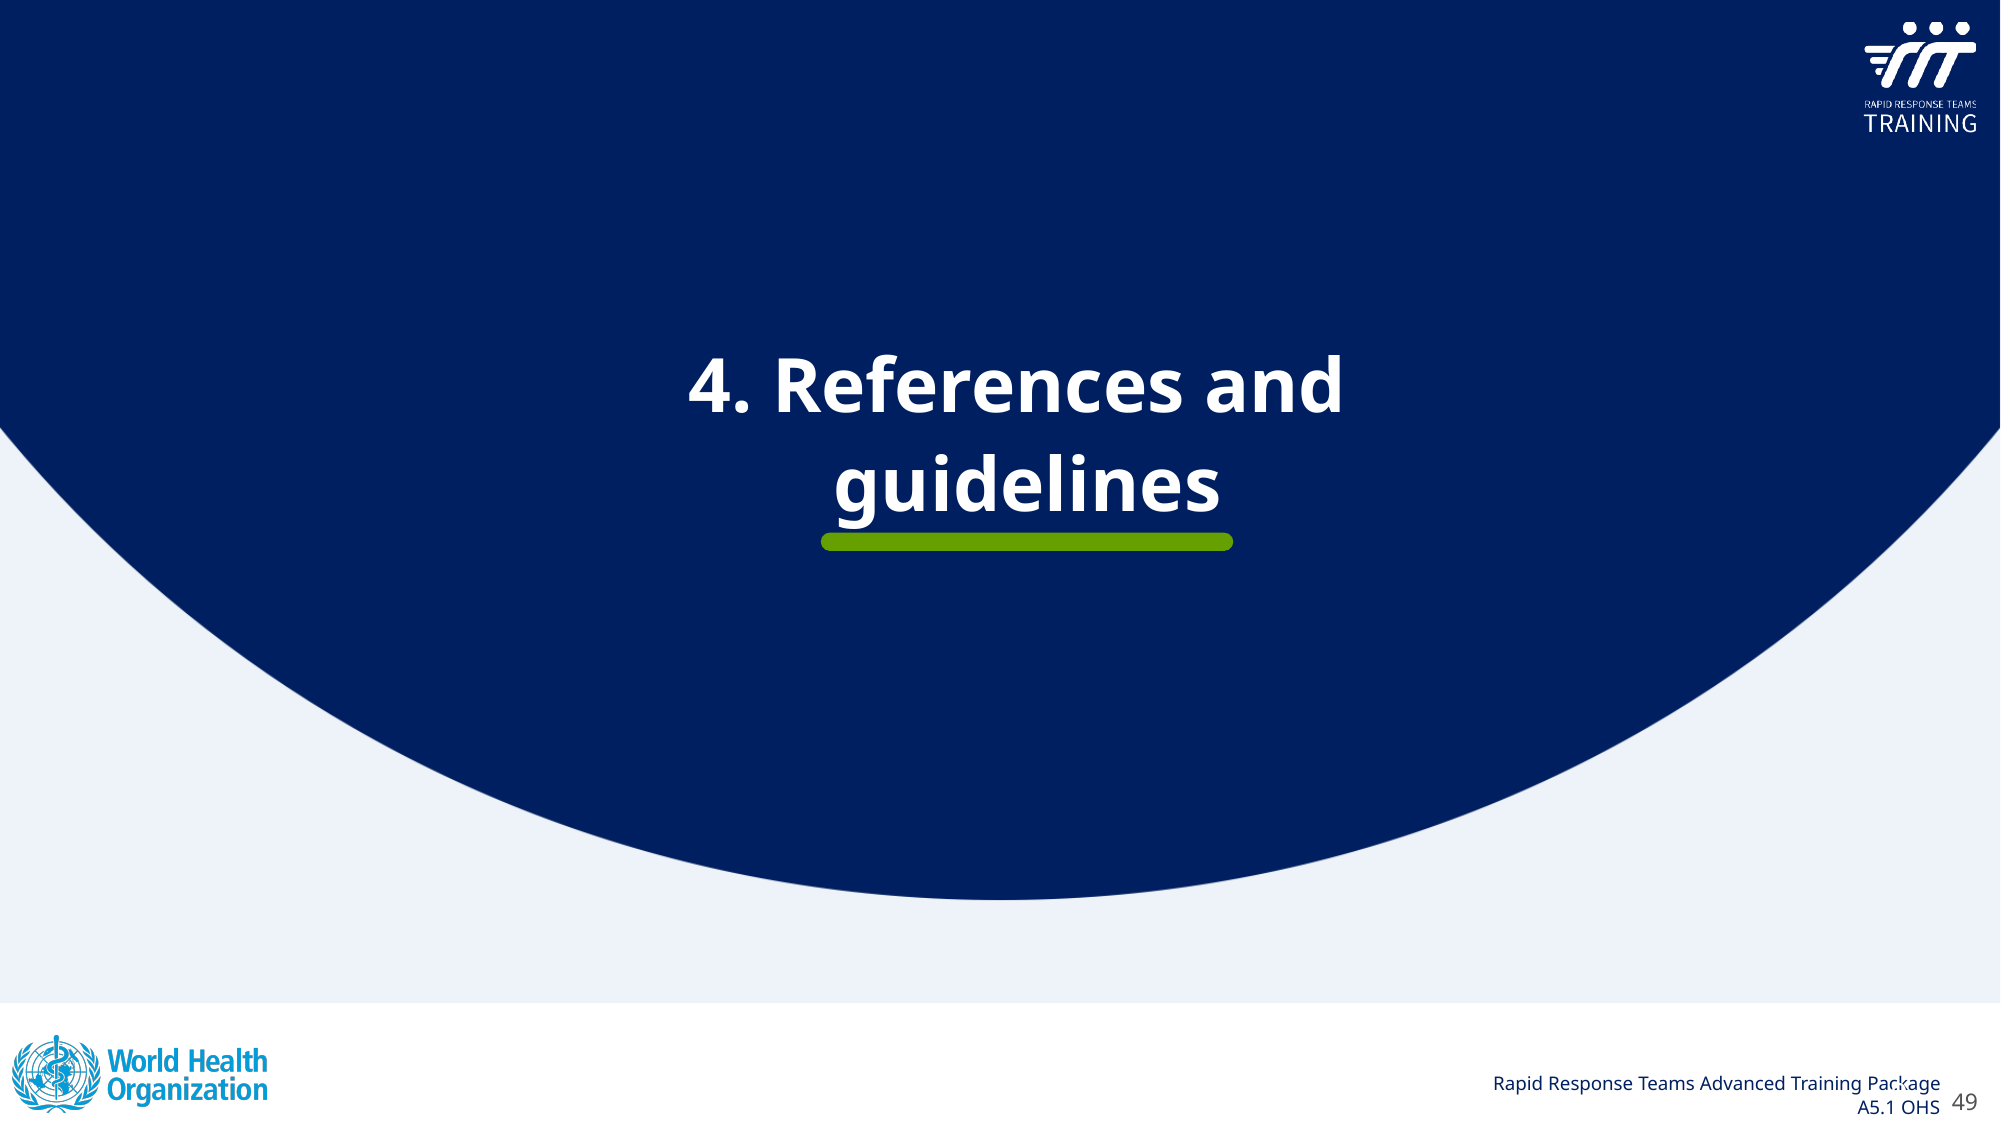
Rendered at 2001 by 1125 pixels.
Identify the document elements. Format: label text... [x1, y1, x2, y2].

picture [12, 1083, 48, 1113]
picture [12, 1035, 267, 1113]
list 4. References and guidelines [96, 273, 1959, 582]
picture [58, 1050, 64, 1058]
slide_number 49 [1882, 1037, 1930, 1092]
picture [0, 0, 2001, 1003]
